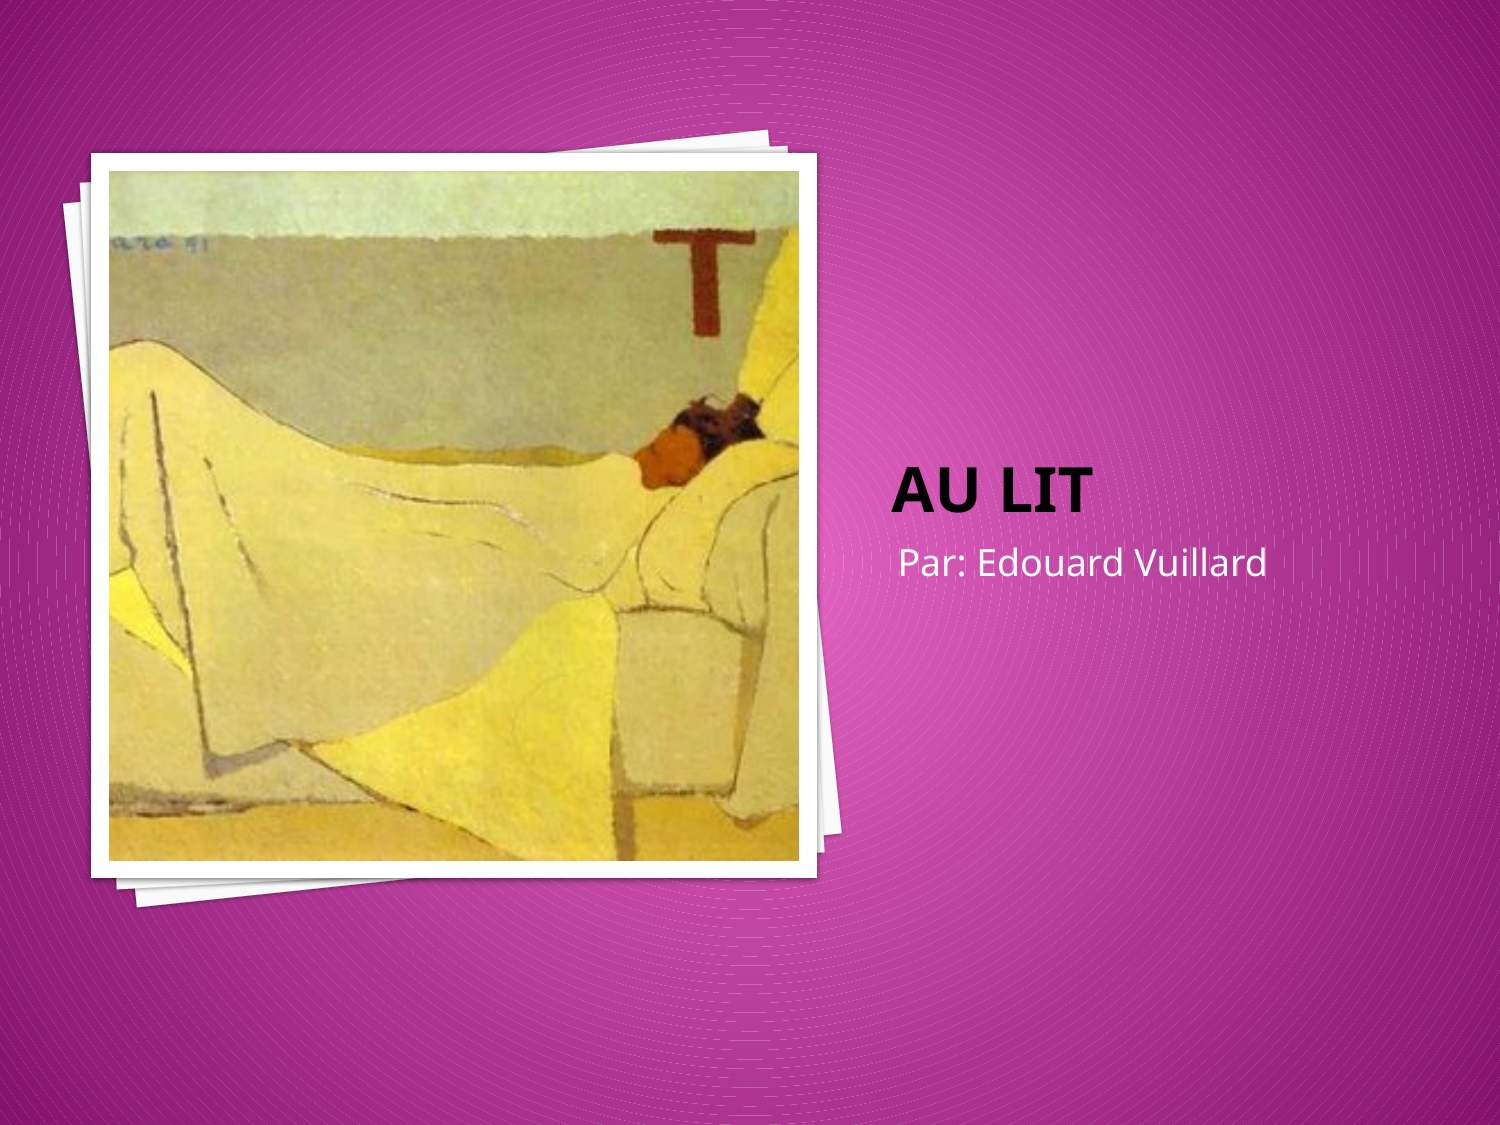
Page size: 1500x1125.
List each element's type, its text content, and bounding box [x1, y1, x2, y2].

title Au lit [884, 187, 1447, 525]
picture [108, 170, 800, 862]
list Par: Edouard Vuillard [884, 538, 1447, 854]
